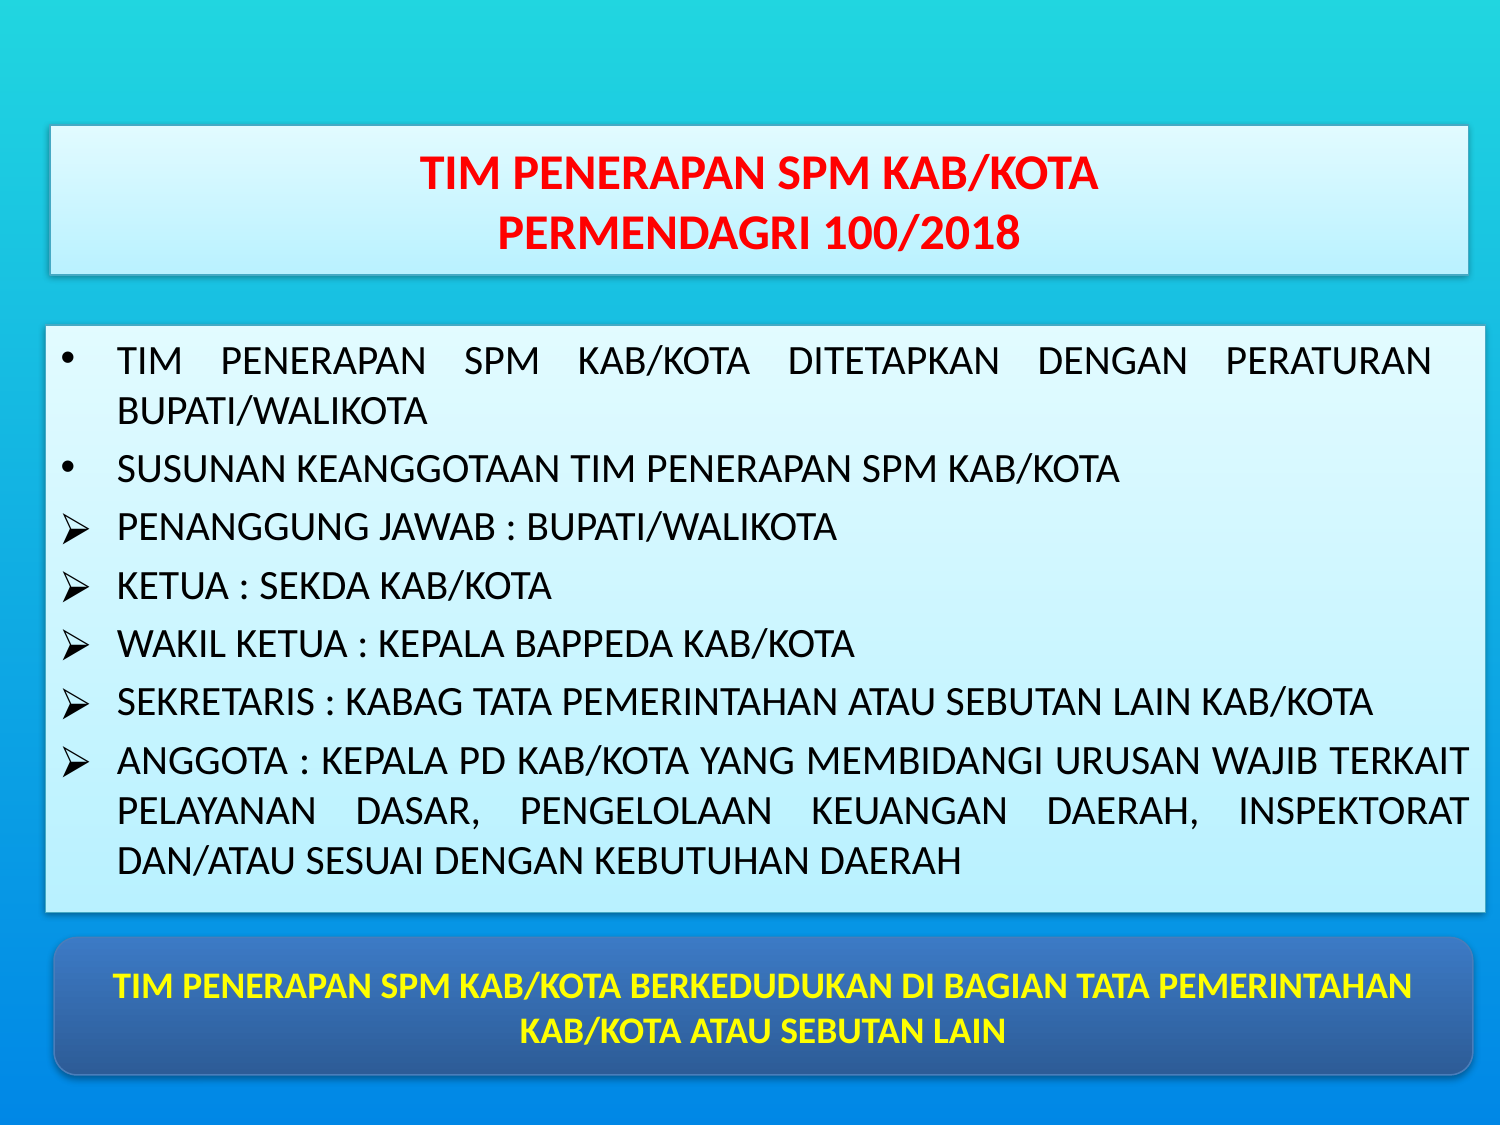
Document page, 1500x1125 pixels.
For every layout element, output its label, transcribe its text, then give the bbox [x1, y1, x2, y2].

title TIM PENERAPAN SPM KAB/KOTA PERMENDAGRI 100/2018 [50, 125, 1469, 275]
list TIM PENERAPAN SPM KAB/KOTA DITETAPKAN DENGAN PERATURAN BUPATI/WALIKOTA SUSUNAN KEANGGOTAAN TIM PENERAPAN SPM KAB/KOTA PENANGGUNG JAWAB : BUPATI/WALIKOTA KETUA : SEKDA KAB/KOTA WAKIL KETUA : KEPALA BAPPEDA KAB/KOTA SEKRETARIS : KABAG TATA PEMERINTAHAN ATAU SEBUTAN LAIN KAB/KOTA ANGGOTA : KEPALA PD KAB/KOTA YANG MEMBIDANGI URUSAN WAJIB TERKAIT PELAYANAN DASAR, PENGELOLAAN KEUANGAN DAERAH, INSPEKTORAT DAN/ATAU SESUAI DENGAN KEBUTUHAN DAERAH [45, 324, 1486, 913]
text_box TIM PENERAPAN SPM KAB/KOTA BERKEDUDUKAN DI BAGIAN TATA PEMERINTAHAN KAB/KOTA ATAU SEBUTAN LAIN [54, 937, 1473, 1075]
picture [40, 457, 45, 493]
